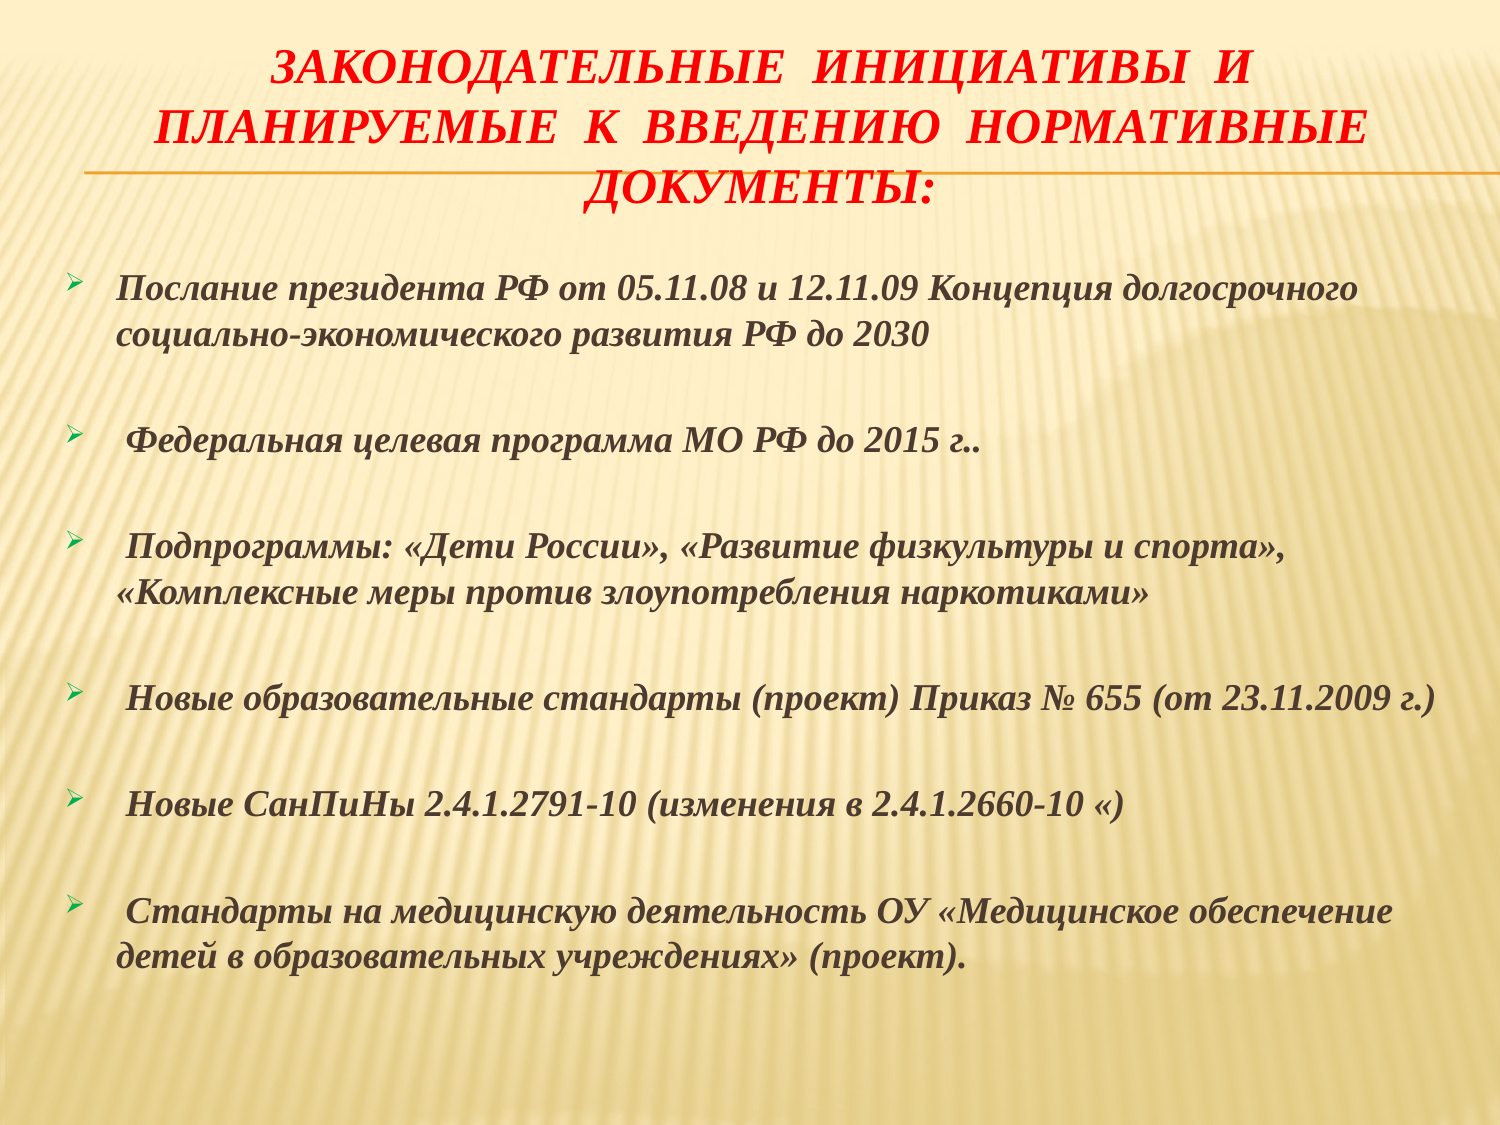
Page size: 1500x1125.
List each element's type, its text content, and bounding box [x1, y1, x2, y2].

list Послание президента РФ от 05.11.08 и 12.11.09 Концепция долгосрочного социально-экономического развития РФ до 2030 Федеральная целевая программа МО РФ до 2015 г.. Подпрограммы: «Дети России», «Развитие физкультуры и спорта», «Комплексные меры против злоупотребления наркотиками» Новые образовательные стандарты (проект) Приказ № 655 (от 23.11.2009 г.) Новые СанПиНы 2.4.1.2791-10 (изменения в 2.4.1.2660-10 «) Стандарты на медицинскую деятельность ОУ «Медицинское обеспечение детей в образовательных учреждениях» (проект). [50, 254, 1475, 998]
title Законодательные инициативы и планируемые к введению нормативные документы: [50, 35, 1475, 213]
